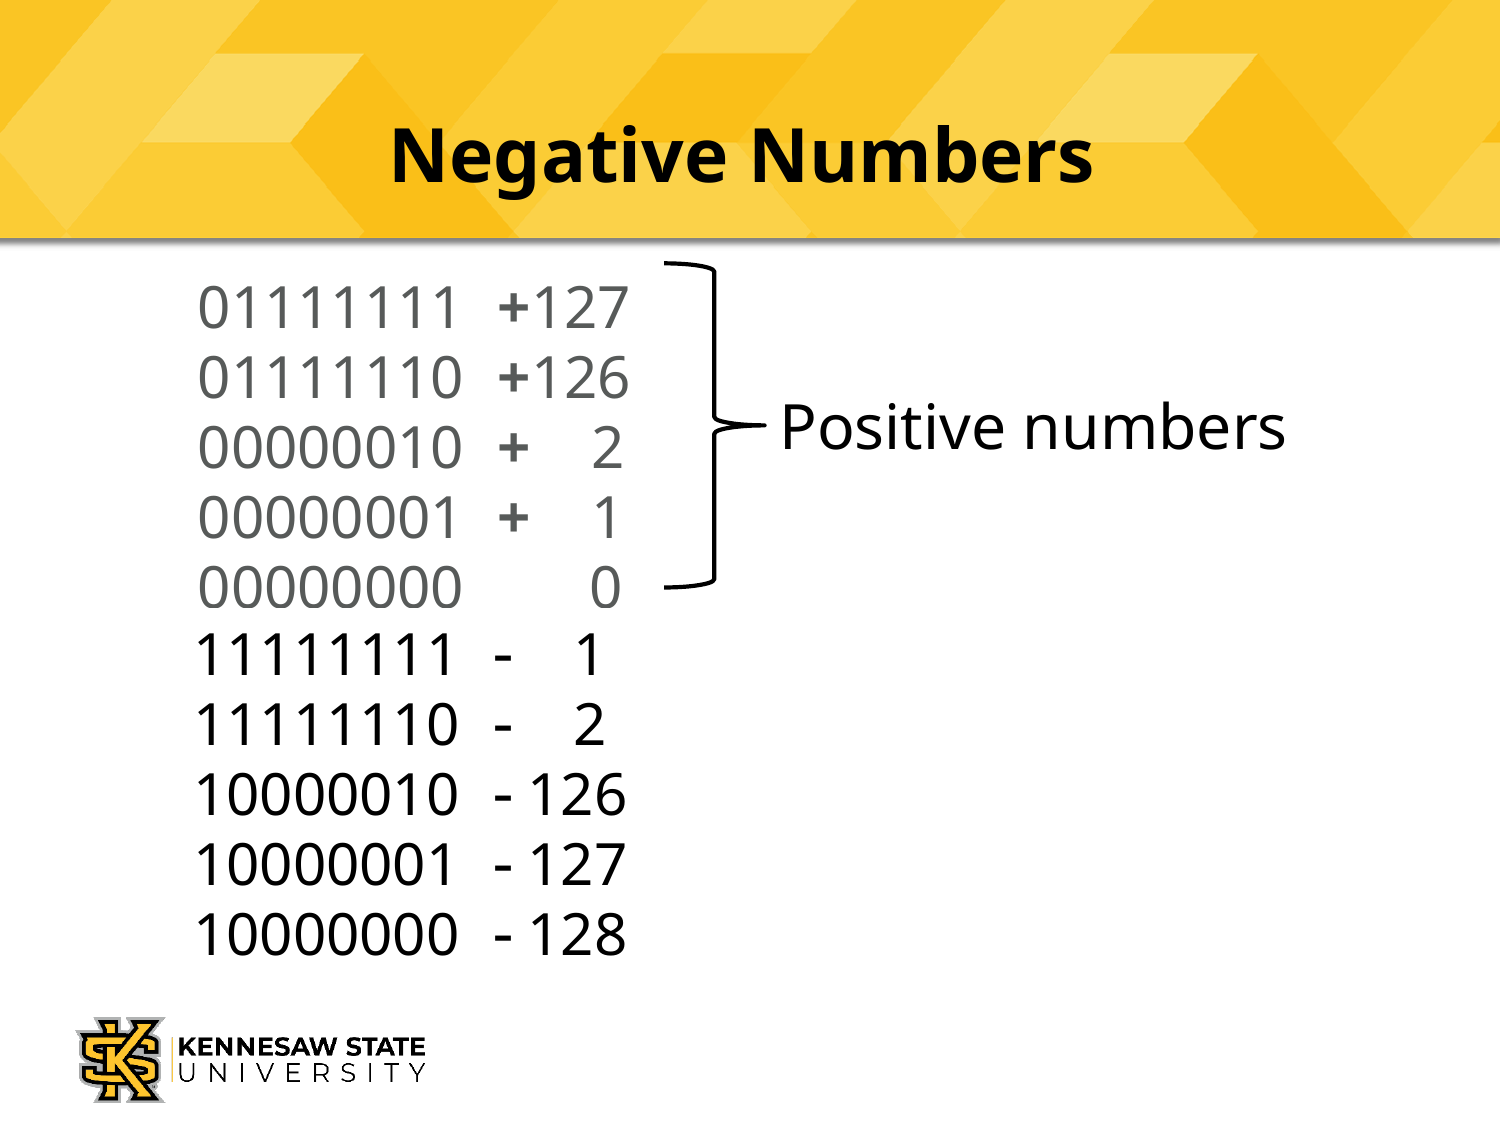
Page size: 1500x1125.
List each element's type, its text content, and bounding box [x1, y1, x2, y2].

text_box 11111111  1 11111110  2 10000010  126 10000001  127 10000000  128 [174, 608, 1394, 977]
picture [75, 1017, 425, 1103]
text_box 01111111 +127 01111110 +126 00000010 + 2 00000001 + 1 00000000 0 [183, 263, 1246, 608]
title Negative Numbers [53, 99, 1431, 206]
text_box Positive numbers [764, 379, 1340, 470]
picture [0, 0, 1500, 251]
text_box [664, 262, 764, 589]
